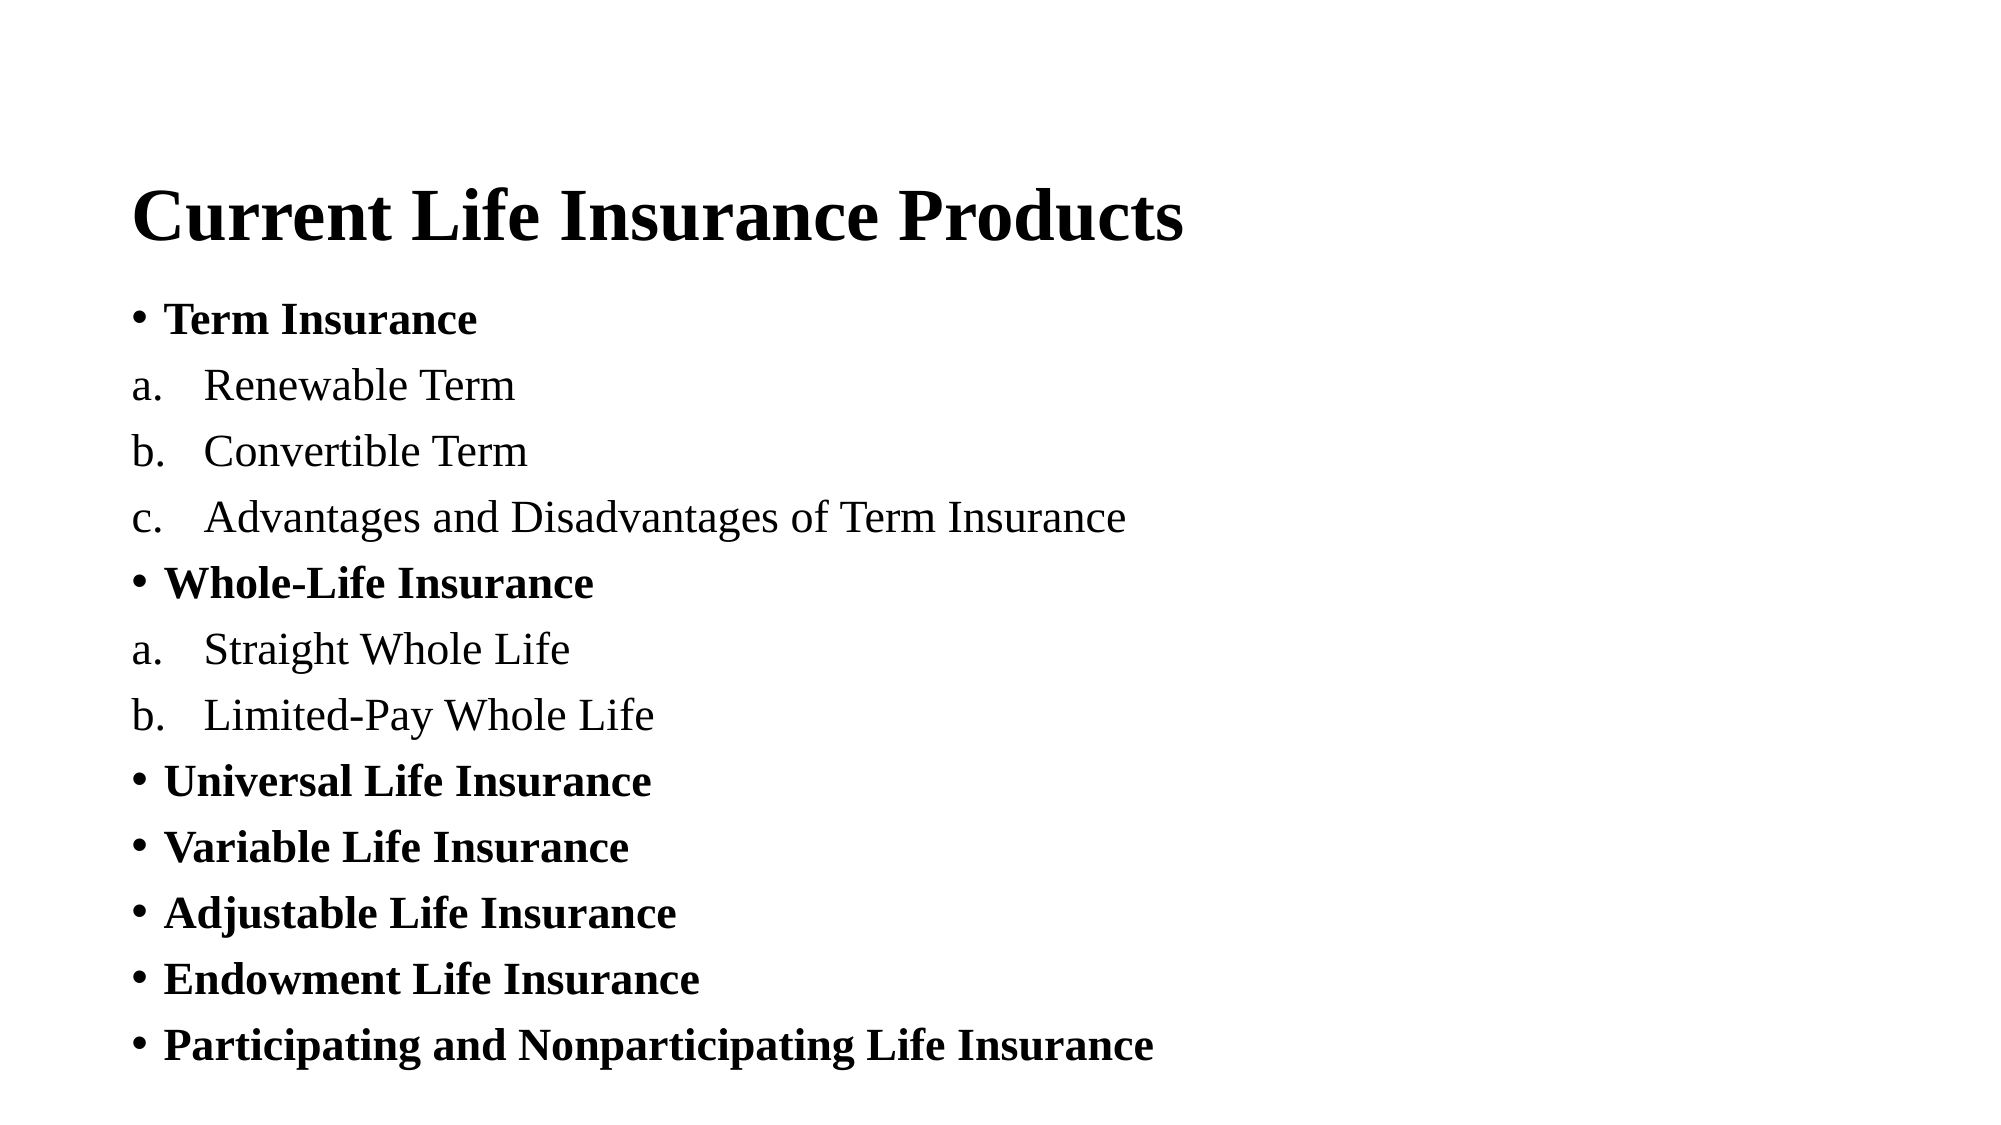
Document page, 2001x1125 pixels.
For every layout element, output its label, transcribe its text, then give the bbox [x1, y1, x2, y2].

list Term Insurance Renewable Term Convertible Term Advantages and Disadvantages of Term Insurance Whole-Life Insurance Straight Whole Life Limited-Pay Whole Life Universal Life Insurance Variable Life Insurance Adjustable Life Insurance Endowment Life Insurance Participating and Nonparticipating Life Insurance [116, 287, 1850, 1083]
title Current Life Insurance Products [116, 162, 1917, 270]
